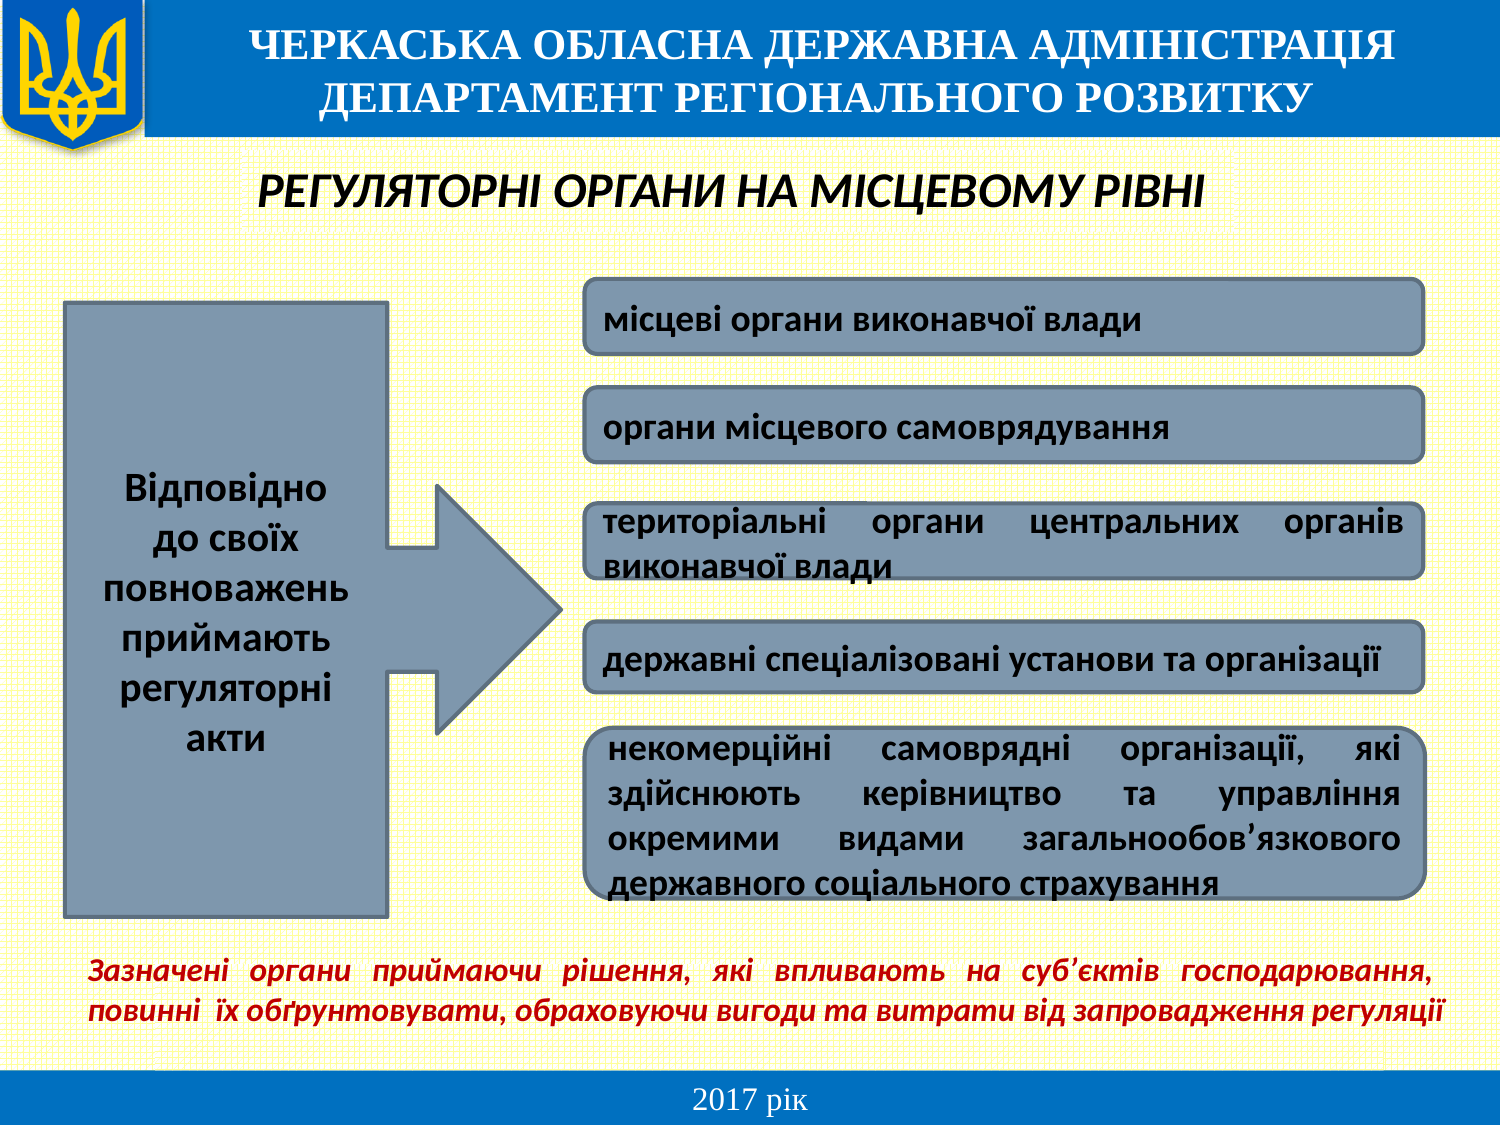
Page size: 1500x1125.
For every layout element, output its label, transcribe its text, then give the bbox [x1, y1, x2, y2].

text_box місцеві органи виконавчої влади [582, 276, 1426, 357]
picture [0, 0, 145, 151]
text_box Відповідно до своїх повноважень приймають регуляторні акти [62, 300, 564, 919]
text_box державні спеціалізовані установи та організації [582, 619, 1426, 695]
list 2017 рік [0, 1070, 1500, 1125]
title ЧЕРКАСЬКА ОБЛАСНА ДЕРЖАВНА АДМІНІСТРАЦІЯ ДЕПАРТАМЕНТ РЕГІОНАЛЬНОГО РОЗВИТКУ [151, 0, 1500, 138]
text_box територіальні органи центральних органів виконавчої влади [582, 501, 1426, 581]
text_box [155, 1047, 1384, 1071]
text_box некомерційні самоврядні організації, які здійснюють керівництво та управління окремими видами загальнообов’язкового державного соціального страхування [582, 725, 1428, 901]
text_box органи місцевого самоврядування [582, 385, 1426, 465]
text_box РЕГУЛЯТОРНІ ОРГАНИ НА МІСЦЕВОМУ РІВНІ [242, 150, 1235, 232]
list Зазначені органи приймаючи рішення, які впливають на суб’єктів господарювання, повинні їх обґрунтовувати, обраховуючи вигоди та витрати від запровадження регуляції [72, 940, 1471, 1047]
